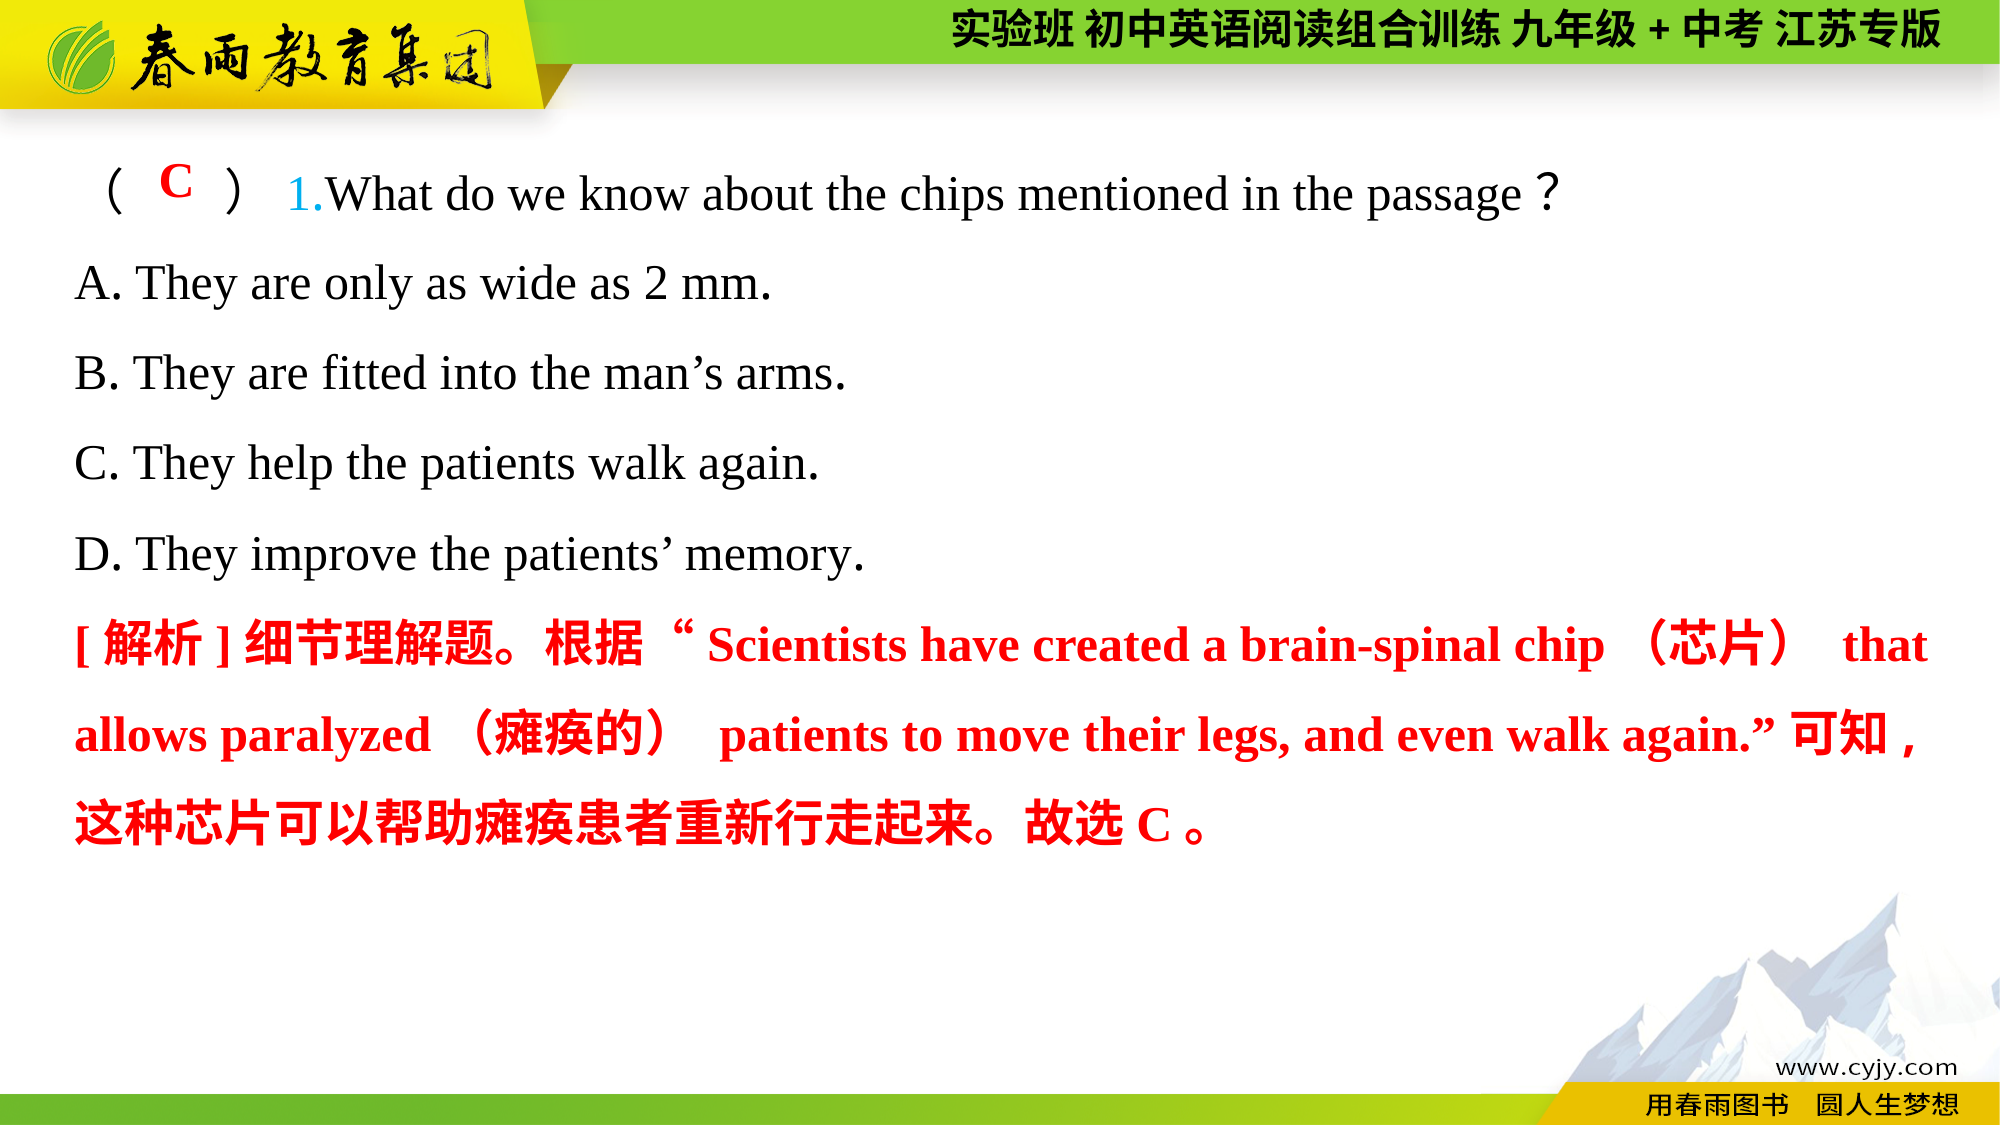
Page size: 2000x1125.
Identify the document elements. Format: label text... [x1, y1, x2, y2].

list （ ）1.What do we know about the chips mentioned in the passage？ A. They are only as wide as 2 mm. B. They are fitted into the man’s arms. C. They help the patients walk again. D. They improve the patients’ memory. [59, 122, 1944, 574]
picture [0, 0, 2000, 1125]
text_box C [143, 140, 210, 216]
text_box [解析]细节理解题。根据“Scientists have created a brain-spinal chip（芯片） that allows paralyzed（瘫痪的） patients to move their legs, and even walk again.”可知,这种芯片可以帮助瘫痪患者重新行走起来。故选C。 [59, 574, 1944, 860]
